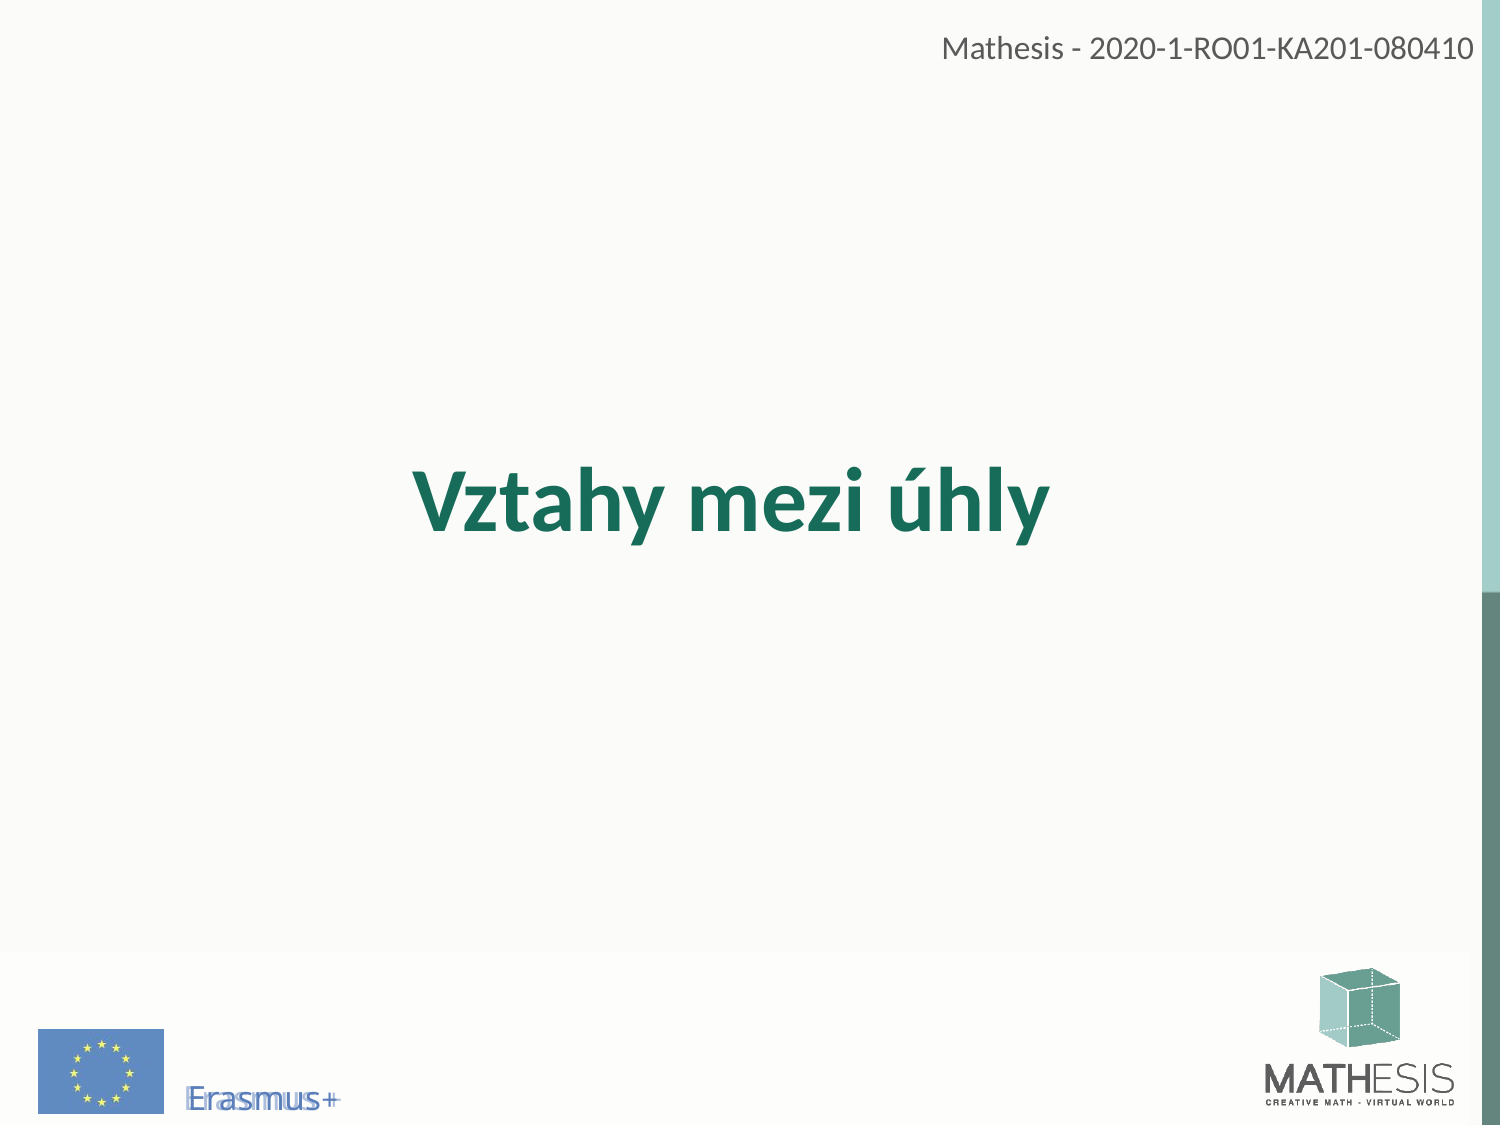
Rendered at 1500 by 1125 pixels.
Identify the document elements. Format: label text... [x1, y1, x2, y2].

title Vztahy mezi úhly [53, 432, 1411, 674]
